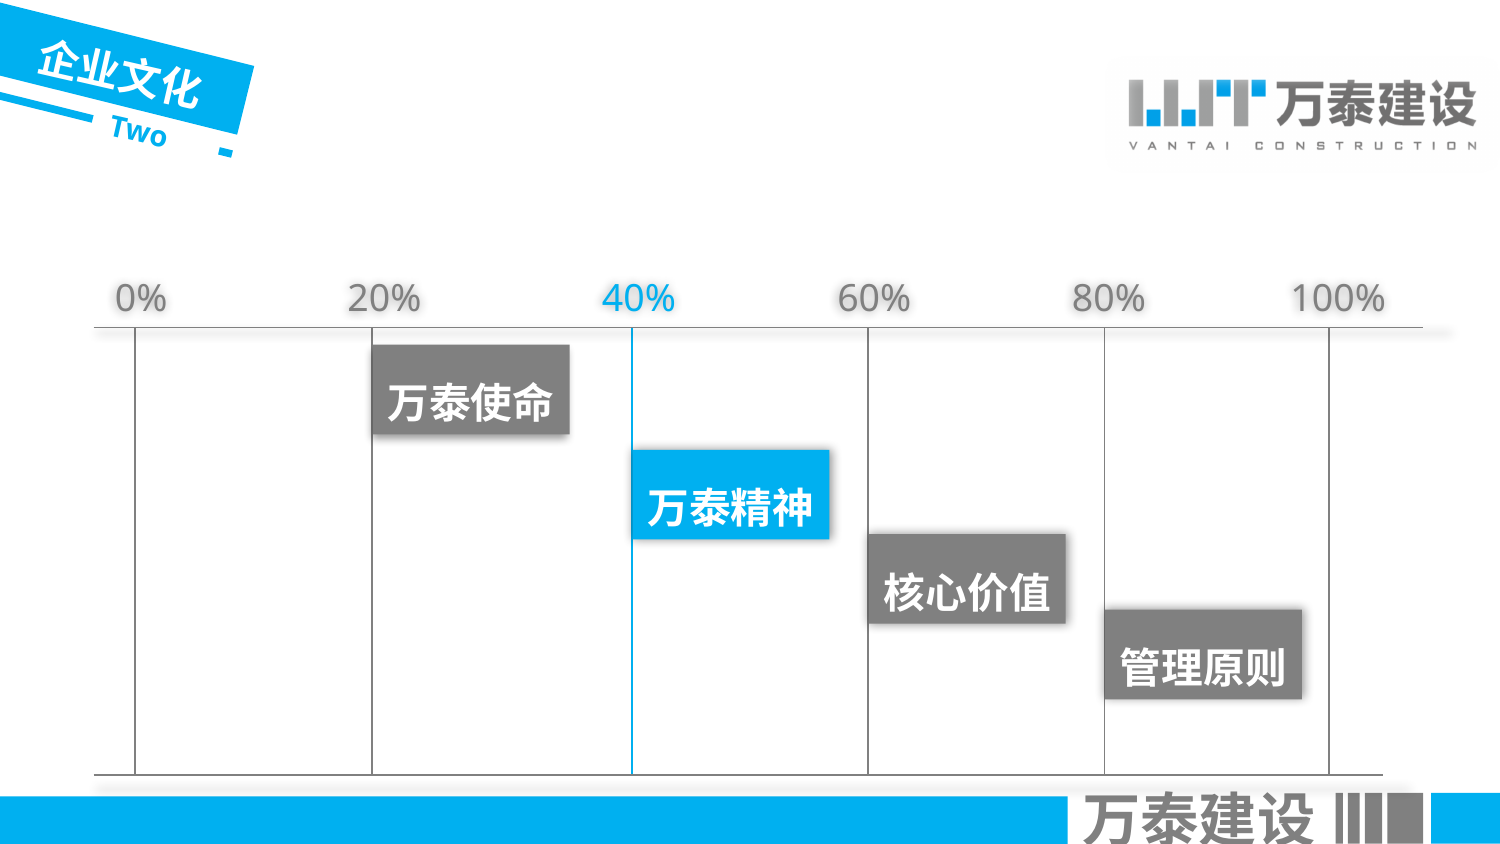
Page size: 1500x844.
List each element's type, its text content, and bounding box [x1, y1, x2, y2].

text_box 核心价值 [873, 534, 1066, 624]
picture [1104, 55, 1500, 174]
text_box 万泰使命 [376, 344, 570, 435]
text_box 20% [332, 266, 461, 325]
text_box 60% [822, 266, 931, 325]
text_box 管理原则 [1109, 609, 1302, 700]
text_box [0, 775, 1500, 844]
text_box 万泰精神 [637, 449, 830, 540]
text_box 100% [1275, 266, 1424, 326]
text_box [0, 32, 320, 163]
text_box 0% [100, 266, 207, 325]
text_box 80% [1057, 266, 1187, 325]
text_box 40% [587, 266, 697, 325]
